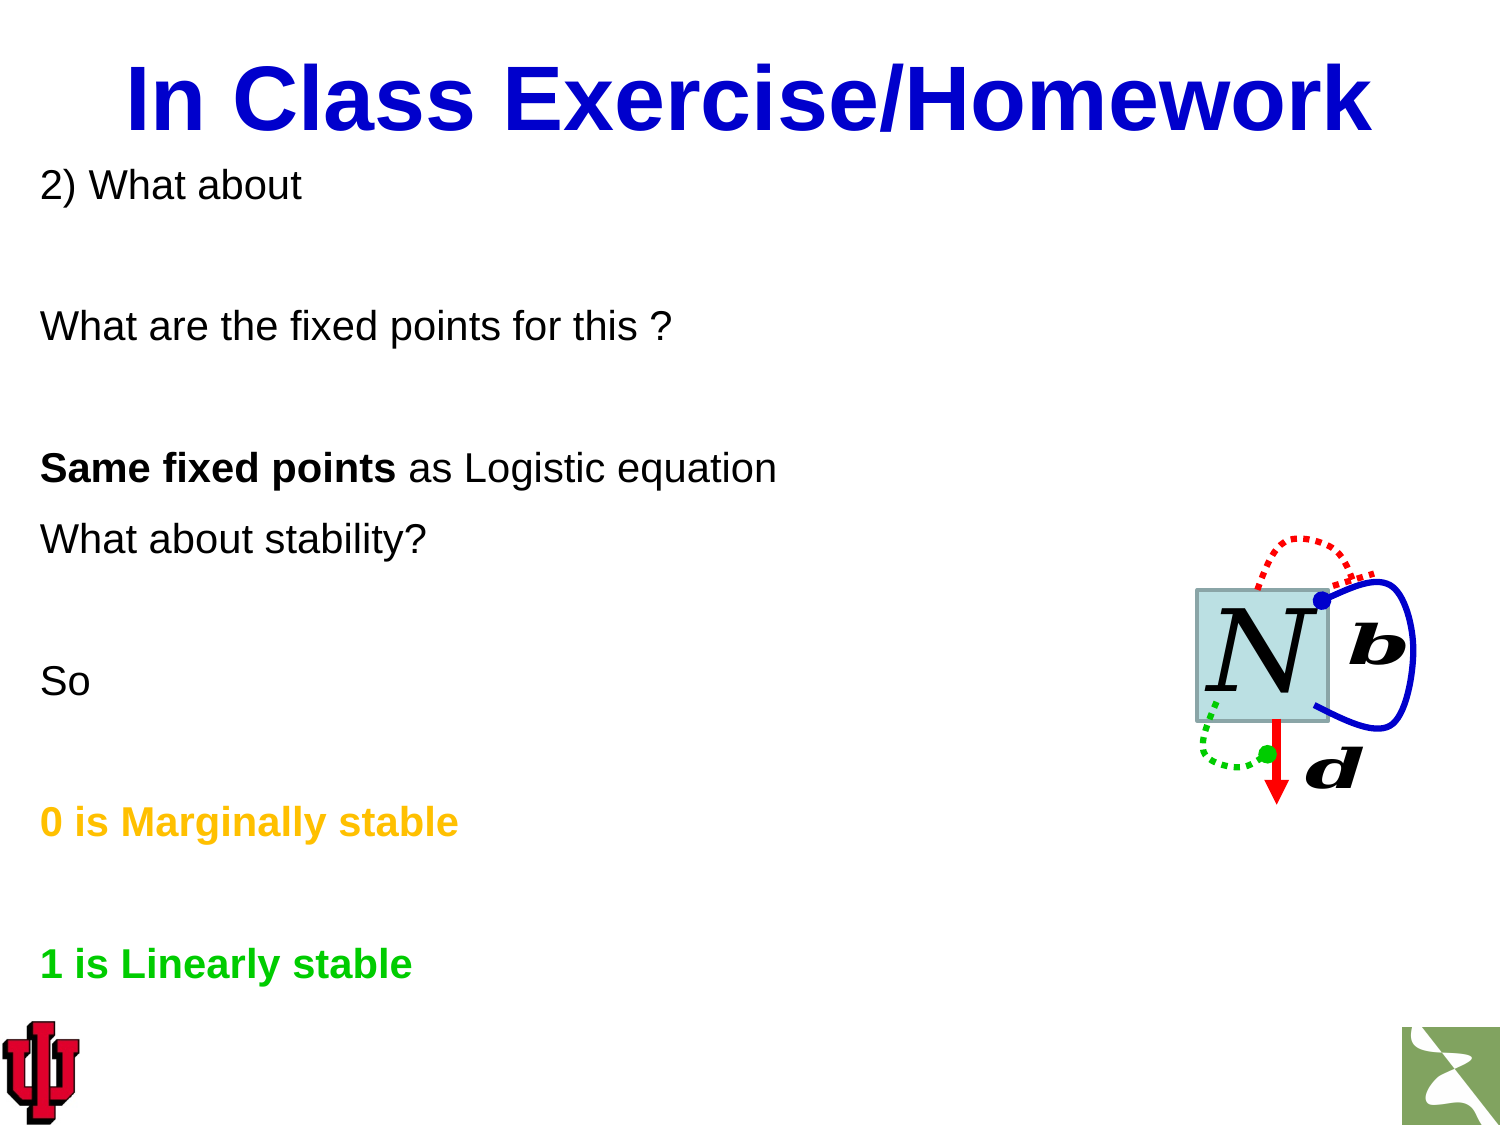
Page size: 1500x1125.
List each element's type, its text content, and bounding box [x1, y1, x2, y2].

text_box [1199, 538, 1415, 805]
picture [1402, 1027, 1500, 1125]
picture [0, 1020, 80, 1125]
title In Class Exercise/Homework [0, 0, 1500, 188]
